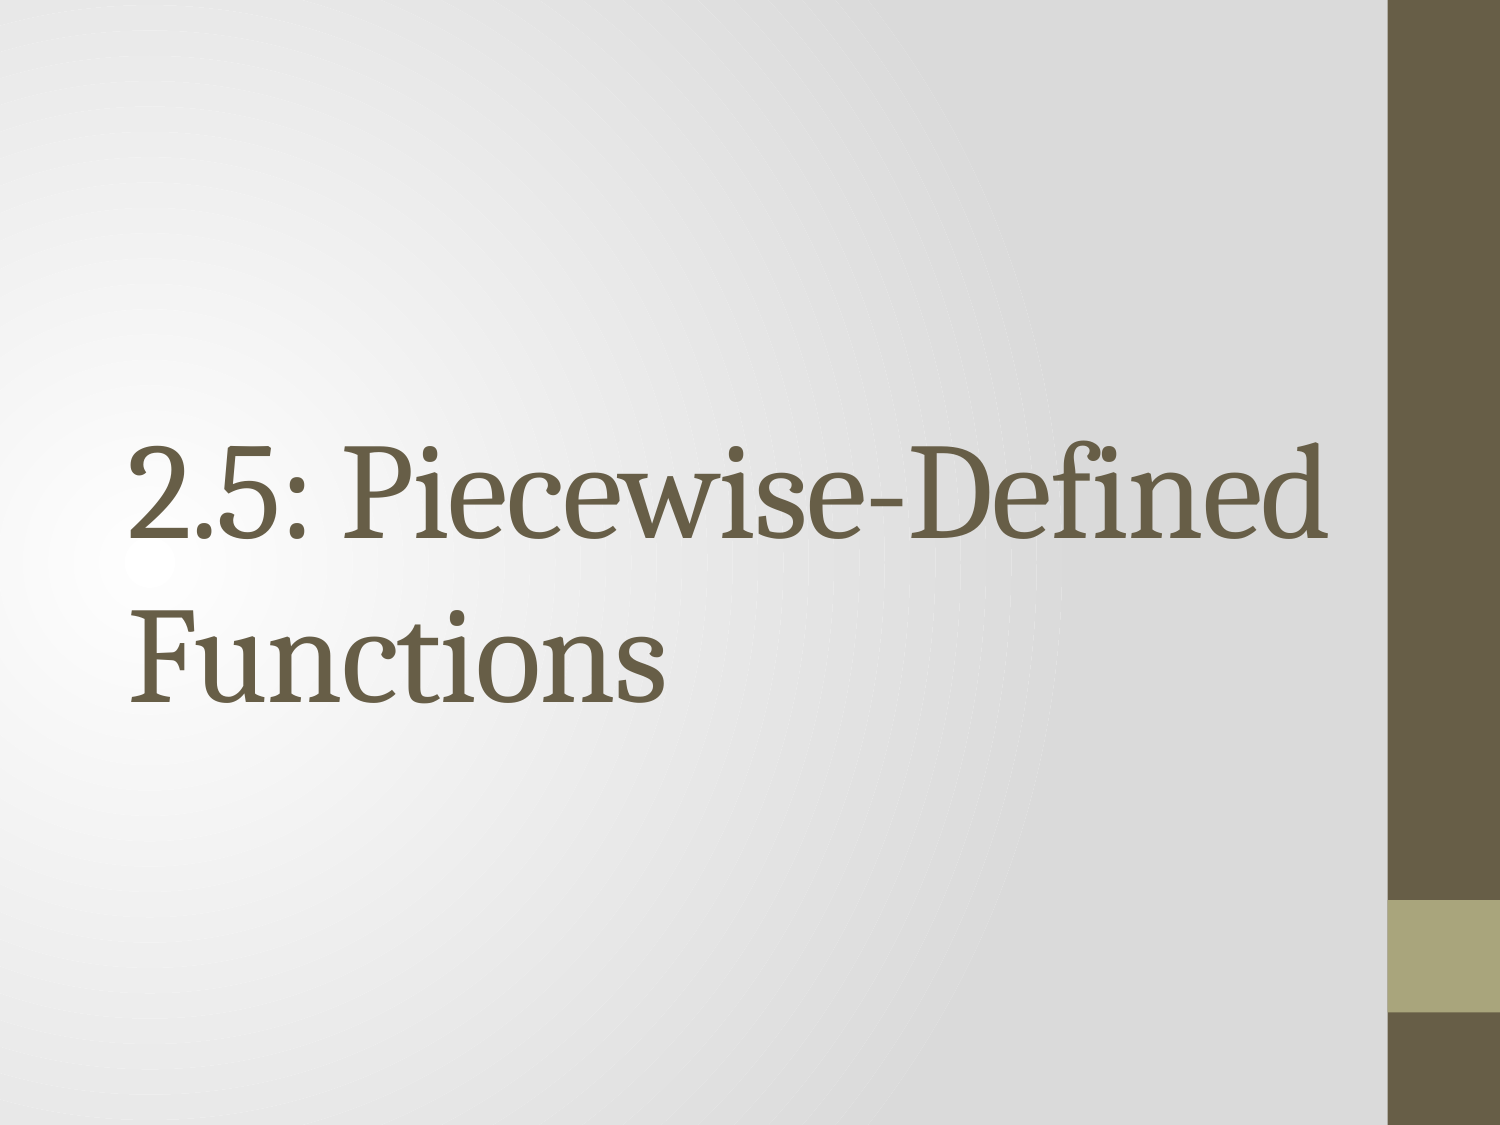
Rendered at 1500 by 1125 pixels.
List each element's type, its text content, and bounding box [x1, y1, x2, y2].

title 2.5: Piecewise-Defined Functions [112, 312, 1350, 738]
